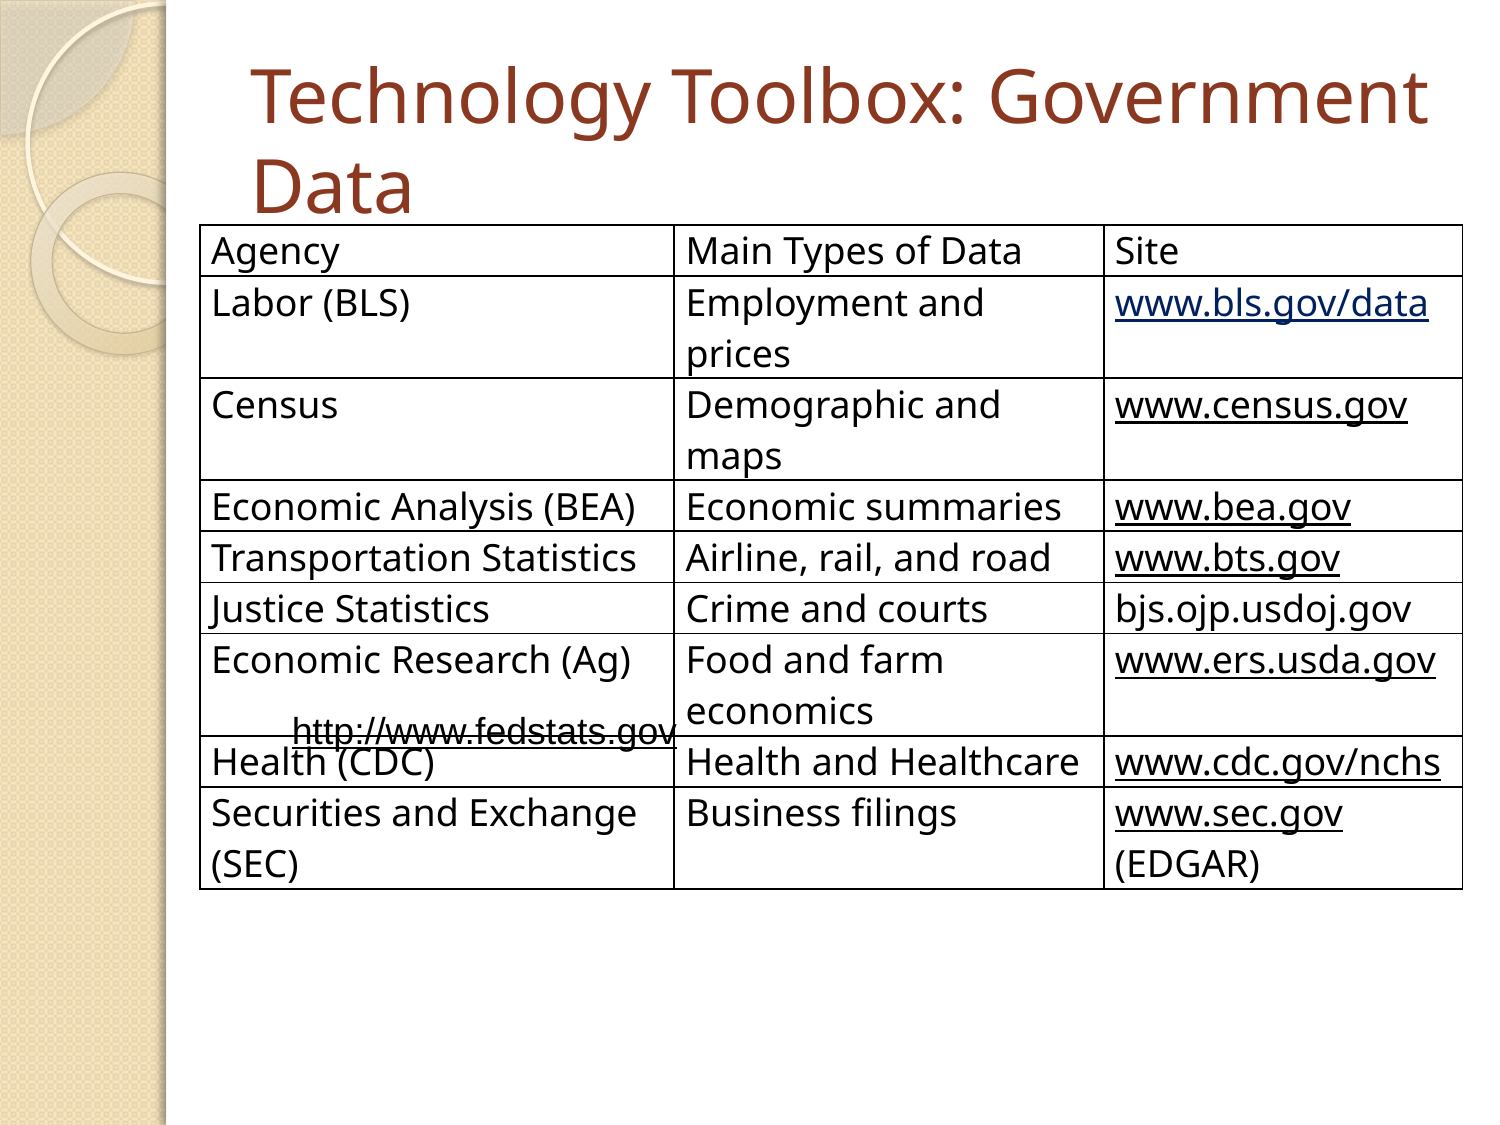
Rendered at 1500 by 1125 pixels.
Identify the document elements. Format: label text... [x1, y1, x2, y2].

table_cell Business filings [675, 788, 1103, 888]
table_cell Health and Healthcare [675, 737, 1103, 786]
table_cell Justice Statistics [201, 583, 673, 633]
table_cell Labor (BLS) [201, 277, 673, 377]
table_cell Economic summaries [675, 481, 1103, 530]
table_header Site [1105, 226, 1462, 275]
table_cell www.sec.gov (EDGAR) [1105, 788, 1462, 888]
table_cell Census [201, 379, 673, 479]
table_cell Crime and courts [675, 583, 1103, 633]
table_cell Employment and prices [675, 277, 1103, 377]
table_cell Economic Analysis (BEA) [201, 481, 673, 530]
table_cell www.bea.gov [1105, 481, 1462, 530]
table_cell www.bts.gov [1105, 532, 1462, 582]
table_cell Health (CDC) [201, 737, 673, 786]
table_cell Demographic and maps [675, 379, 1103, 479]
table_cell www.ers.usda.gov [1105, 634, 1462, 735]
table_cell Economic Research (Ag) [201, 634, 673, 735]
title Technology Toolbox: Government Data [235, 45, 1466, 233]
table_cell Transportation Statistics [201, 532, 673, 582]
table_cell www.cdc.gov/nchs [1105, 737, 1462, 786]
table_cell Airline, rail, and road [675, 532, 1103, 582]
table_cell www.census.gov [1105, 379, 1462, 479]
table_header Agency [201, 226, 673, 275]
table_header Main Types of Data [675, 226, 1103, 275]
text_box http://www.fedstats.gov [277, 699, 703, 760]
table_cell Securities and Exchange (SEC) [201, 788, 673, 888]
table_cell bjs.ojp.usdoj.gov [1105, 583, 1462, 633]
table_cell www.bls.gov/data [1105, 277, 1462, 377]
table_cell Food and farm economics [675, 634, 1103, 735]
